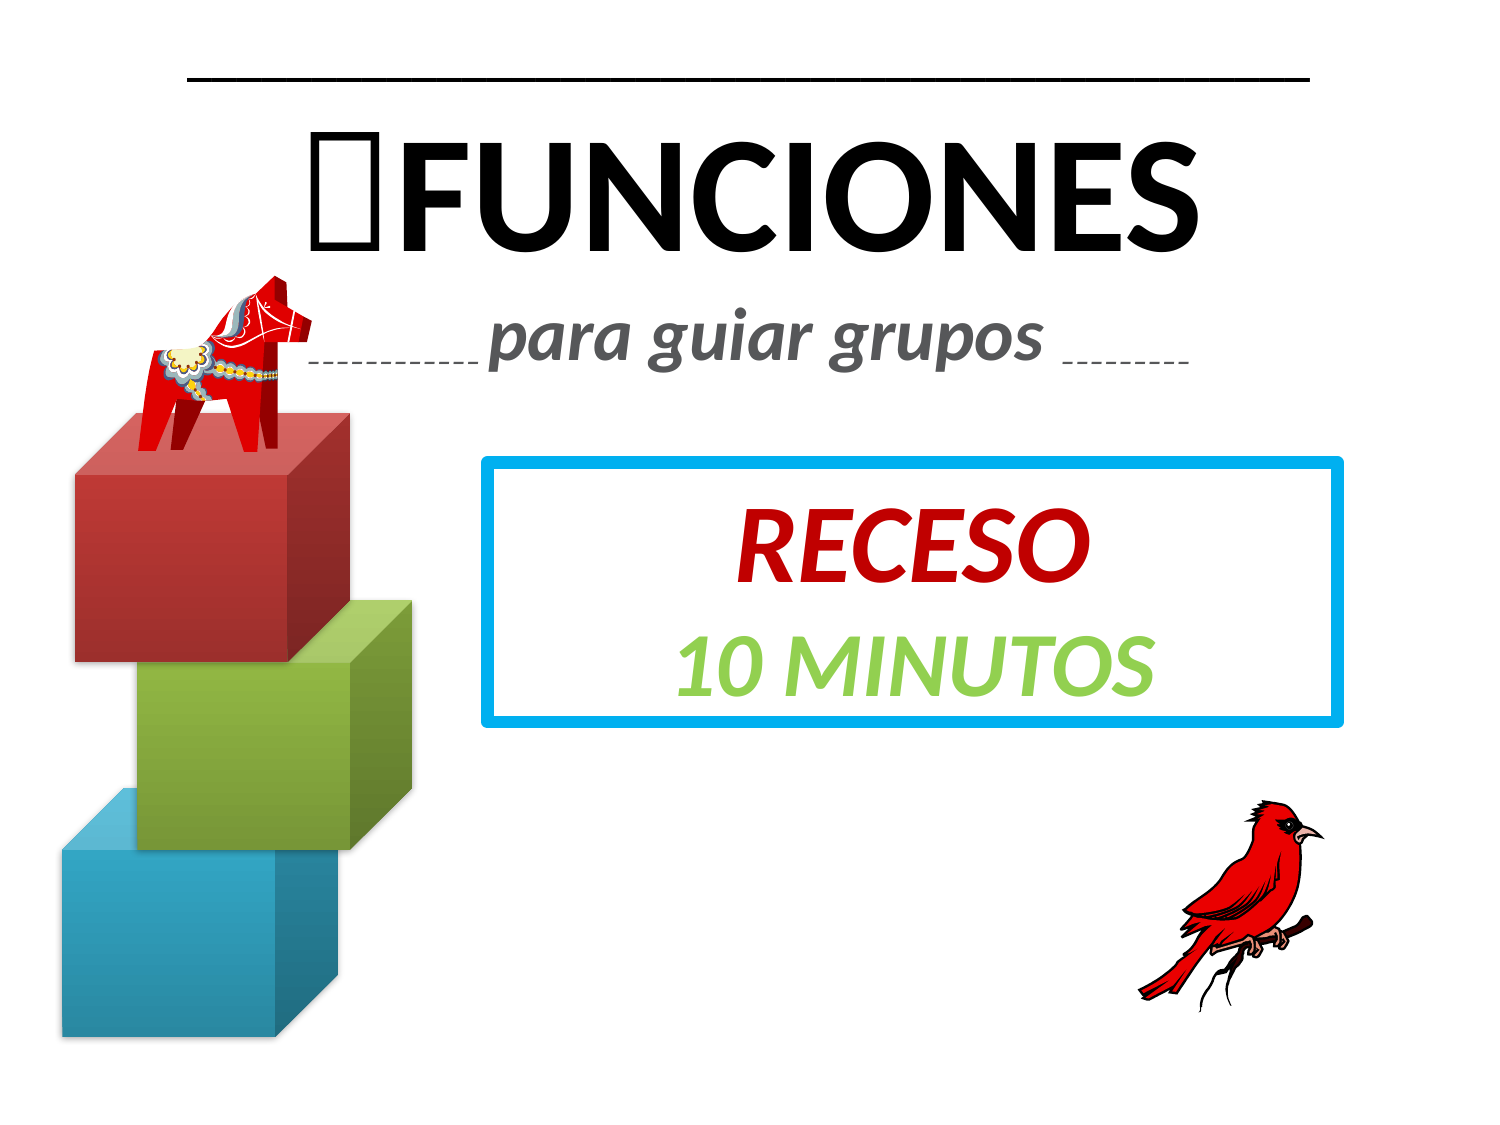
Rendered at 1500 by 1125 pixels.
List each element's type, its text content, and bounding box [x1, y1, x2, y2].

text_box RECESO 10 MINUTOS [487, 462, 1338, 723]
text_box [62, 787, 338, 1038]
picture [137, 274, 313, 453]
picture [1137, 799, 1325, 1013]
text_box [75, 412, 351, 663]
text_box [137, 600, 413, 850]
text_box _____________________________________________ FUNCIONES ____________ para guiar grupos _________ [172, 17, 1328, 383]
